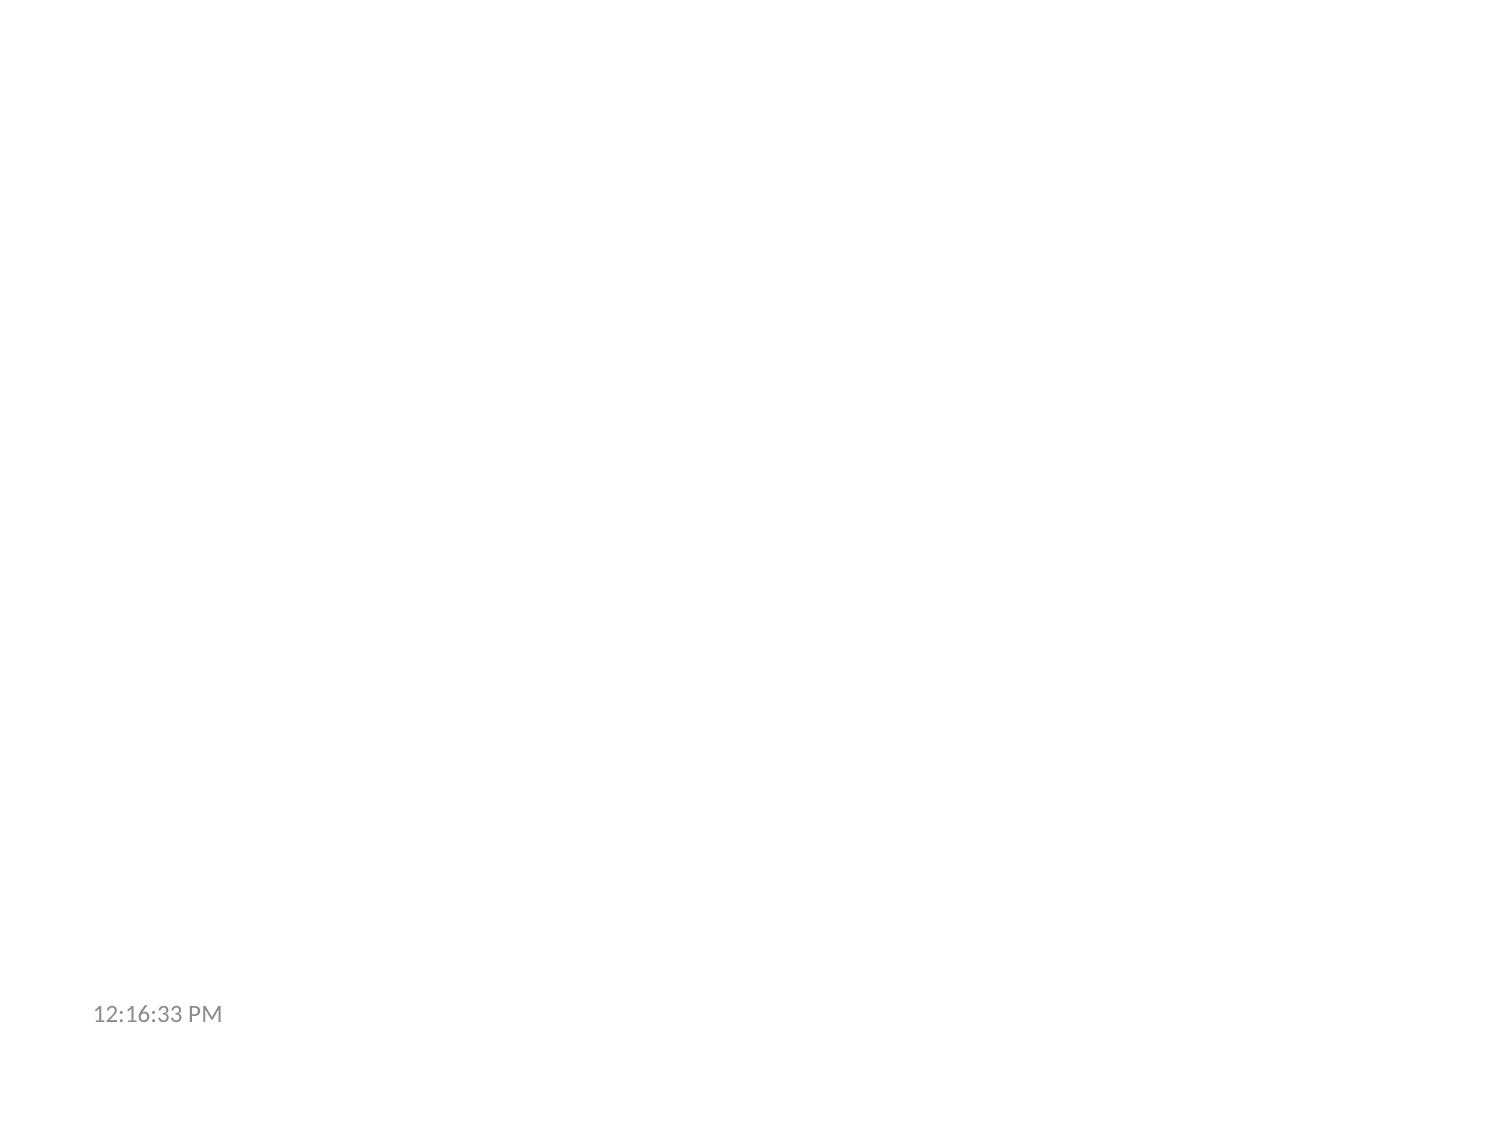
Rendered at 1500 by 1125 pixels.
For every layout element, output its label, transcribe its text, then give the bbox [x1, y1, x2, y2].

text_box 3:35:09 PM [77, 982, 428, 1043]
